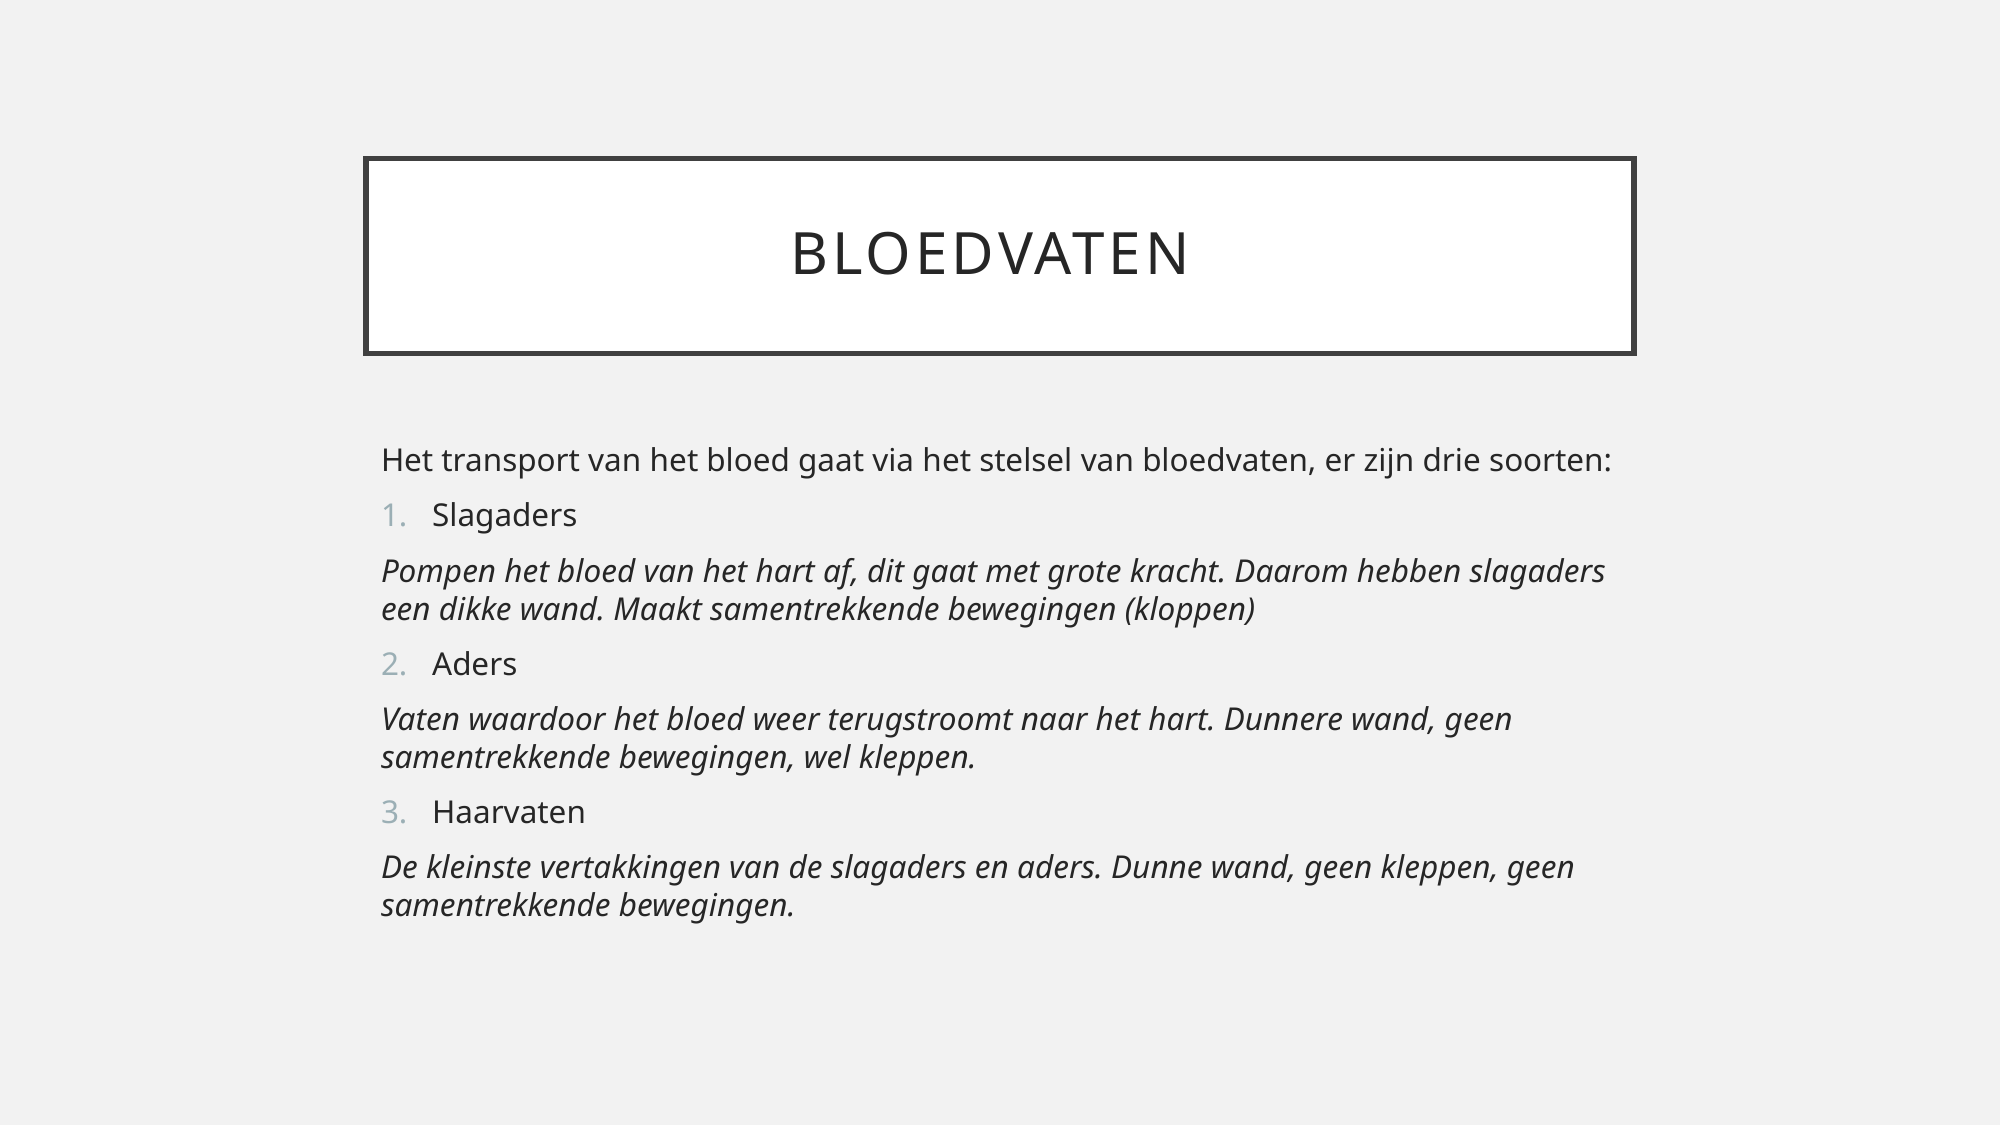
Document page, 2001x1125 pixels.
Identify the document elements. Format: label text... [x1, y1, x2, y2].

list Het transport van het bloed gaat via het stelsel van bloedvaten, er zijn drie soorten: Slagaders Pompen het bloed van het hart af, dit gaat met grote kracht. Daarom hebben slagaders een dikke wand. Maakt samentrekkende bewegingen (kloppen) Aders Vaten waardoor het bloed weer terugstroomt naar het hart. Dunnere wand, geen samentrekkende bewegingen, wel kleppen. Haarvaten De kleinste vertakkingen van de slagaders en aders. Dunne wand, geen kleppen, geen samentrekkende bewegingen. [366, 432, 1634, 942]
title Bloedvaten [363, 156, 1637, 356]
